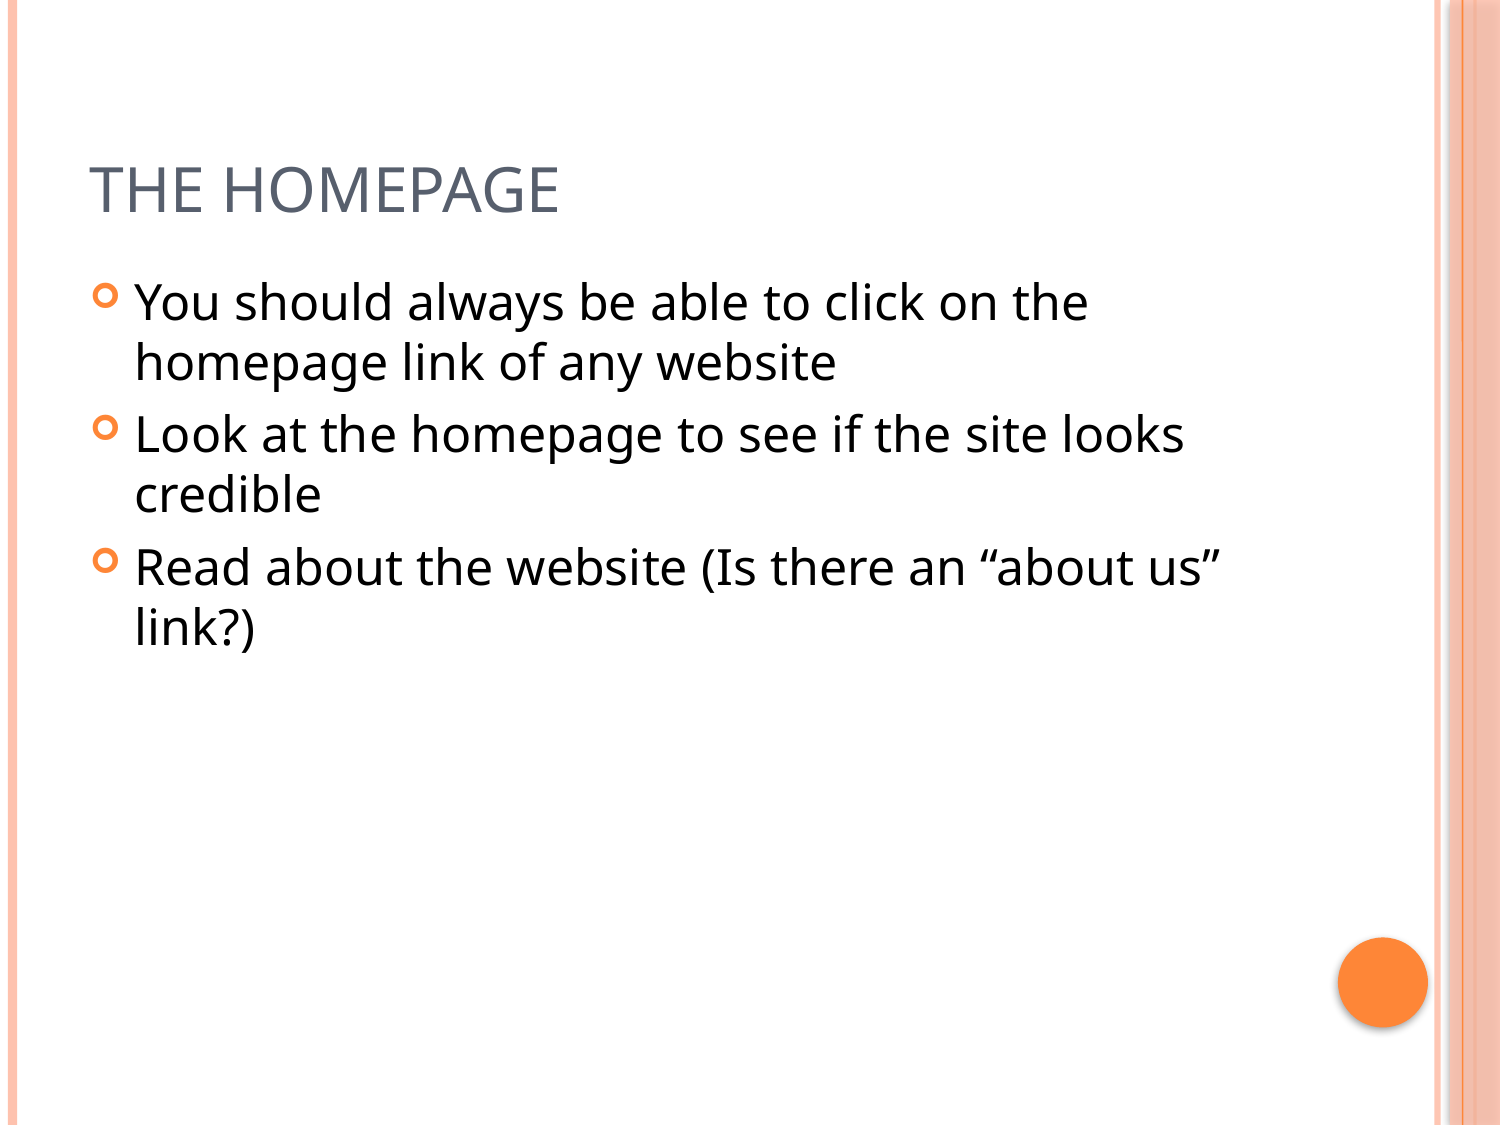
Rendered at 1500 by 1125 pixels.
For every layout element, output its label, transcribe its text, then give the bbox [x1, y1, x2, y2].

title The homepage [75, 45, 1300, 233]
list You should always be able to click on the homepage link of any website Look at the homepage to see if the site looks credible Read about the website (Is there an “about us” link?) [75, 262, 1300, 1062]
